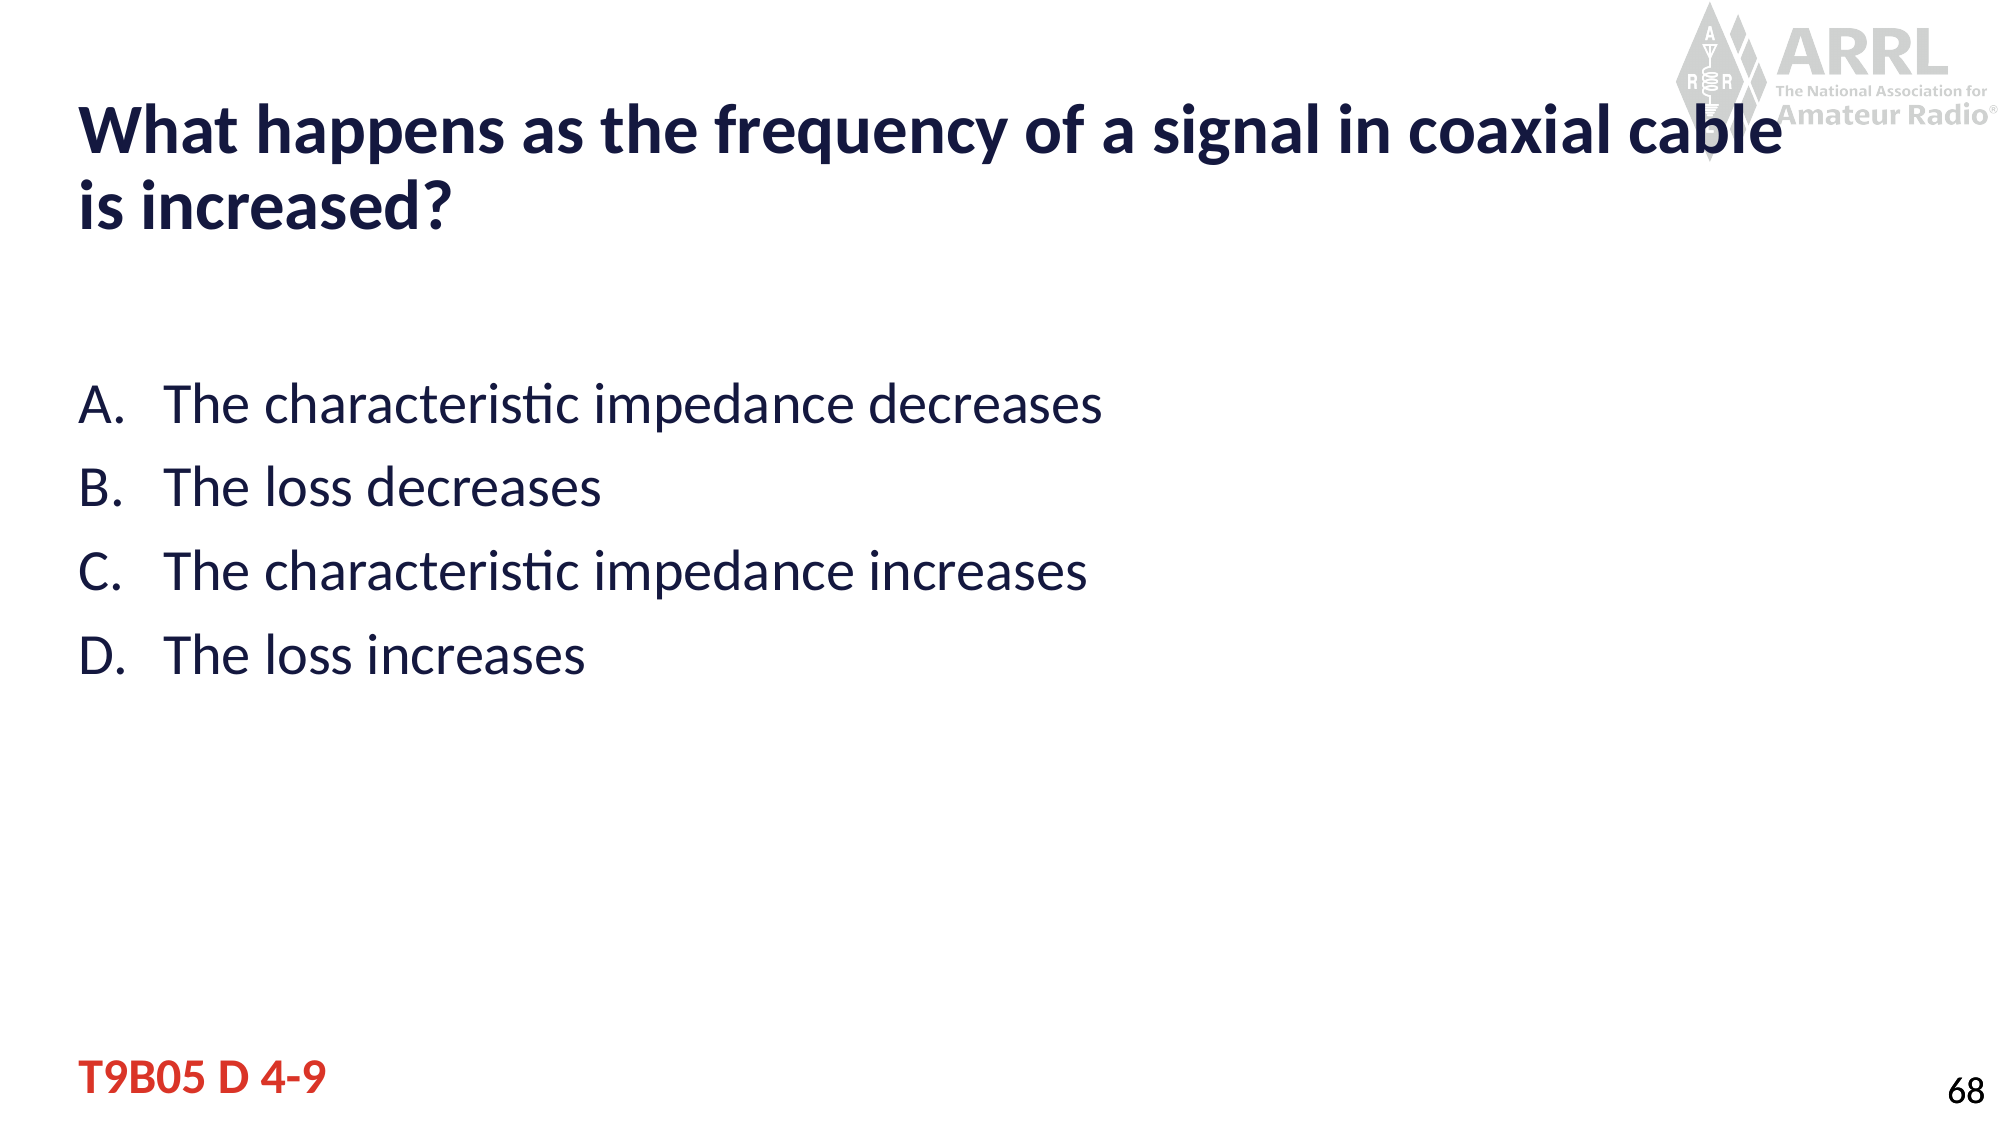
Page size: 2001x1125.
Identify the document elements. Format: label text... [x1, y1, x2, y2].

picture [1674, 0, 2000, 164]
list The characteristic impedance decreases The loss decreases The characteristic impedance increases The loss increases [63, 365, 1863, 989]
text_box T9B05 D 4-9 [63, 1036, 921, 1112]
title What happens as the frequency of a signal in coaxial cable is increased? [63, 59, 1863, 278]
